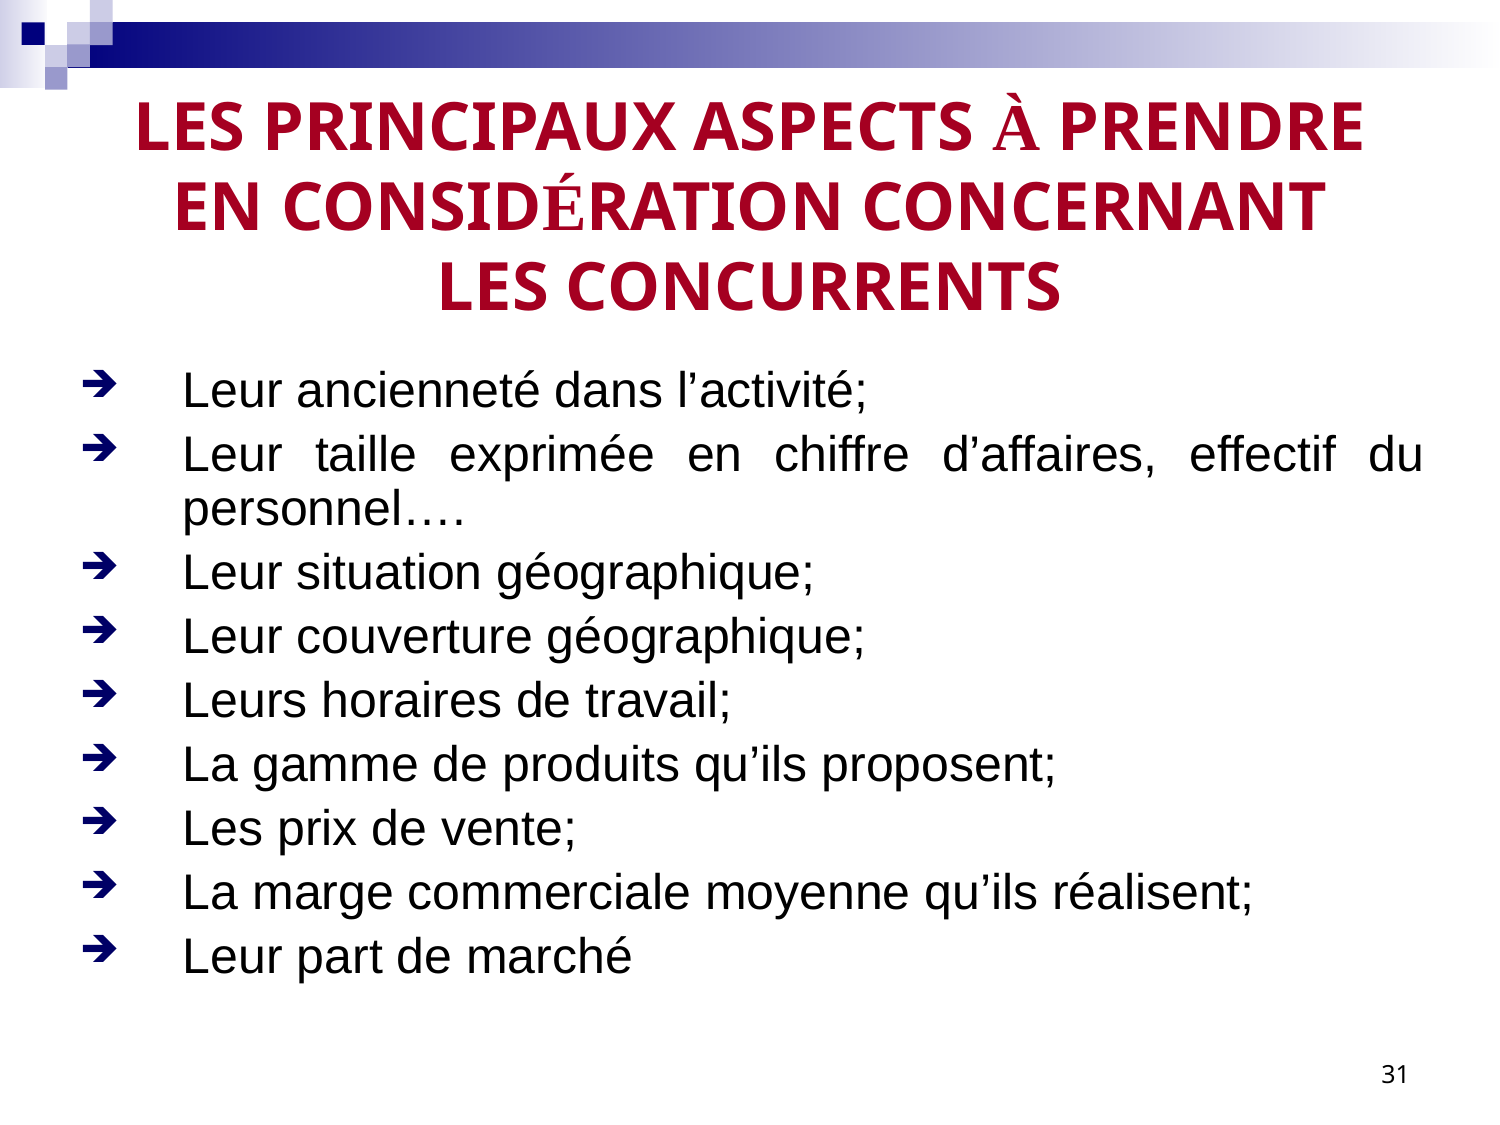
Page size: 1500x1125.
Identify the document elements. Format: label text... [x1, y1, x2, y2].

list Leur ancienneté dans l’activité; Leur taille exprimée en chiffre d’affaires, effectif du personnel…. Leur situation géographique; Leur couverture géographique; Leurs horaires de travail; La gamme de produits qu’ils proposent; Les prix de vente; La marge commerciale moyenne qu’ils réalisent; Leur part de marché [64, 357, 1440, 1024]
title LES PRINCIPAUX ASPECTS À PRENDRE EN CONSIDÉRATION CONCERNANT LES CONCURRENTS [112, 105, 1388, 303]
slide_number 31 [1074, 1025, 1425, 1100]
